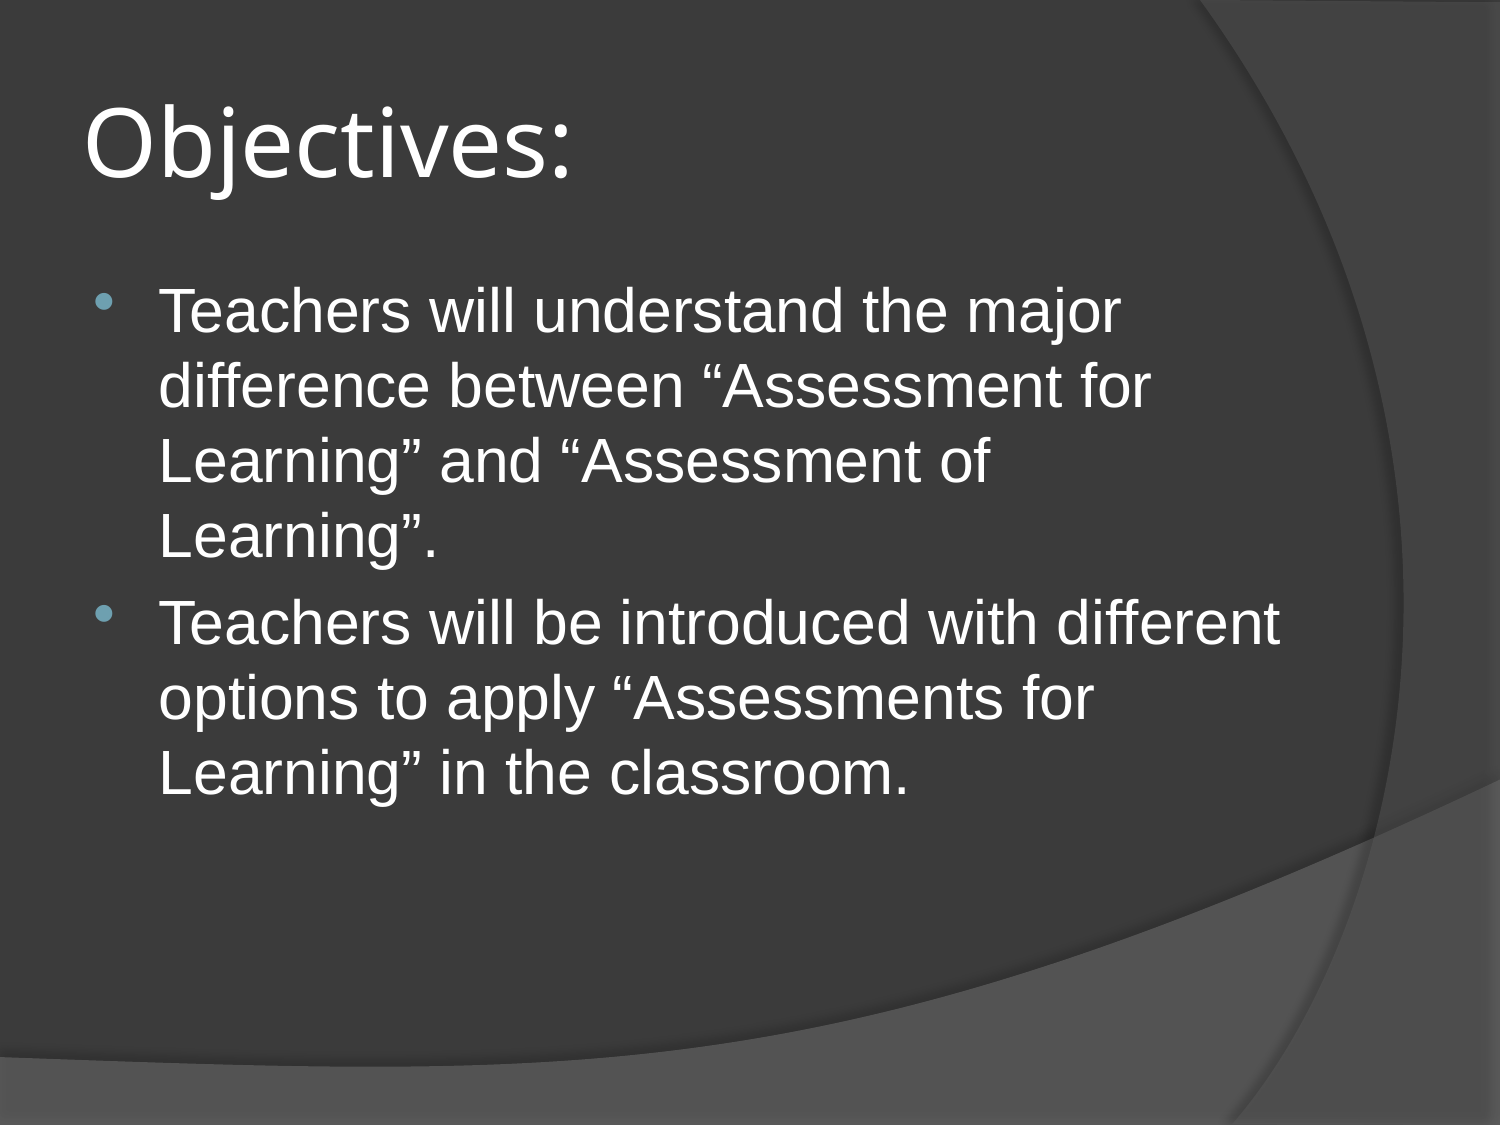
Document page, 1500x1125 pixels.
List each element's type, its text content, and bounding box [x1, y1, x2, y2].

list Teachers will understand the major difference between “Assessment for Learning” and “Assessment of Learning”. Teachers will be introduced with different options to apply “Assessments for Learning” in the classroom. [75, 262, 1300, 1005]
title Objectives: [75, 45, 1300, 233]
